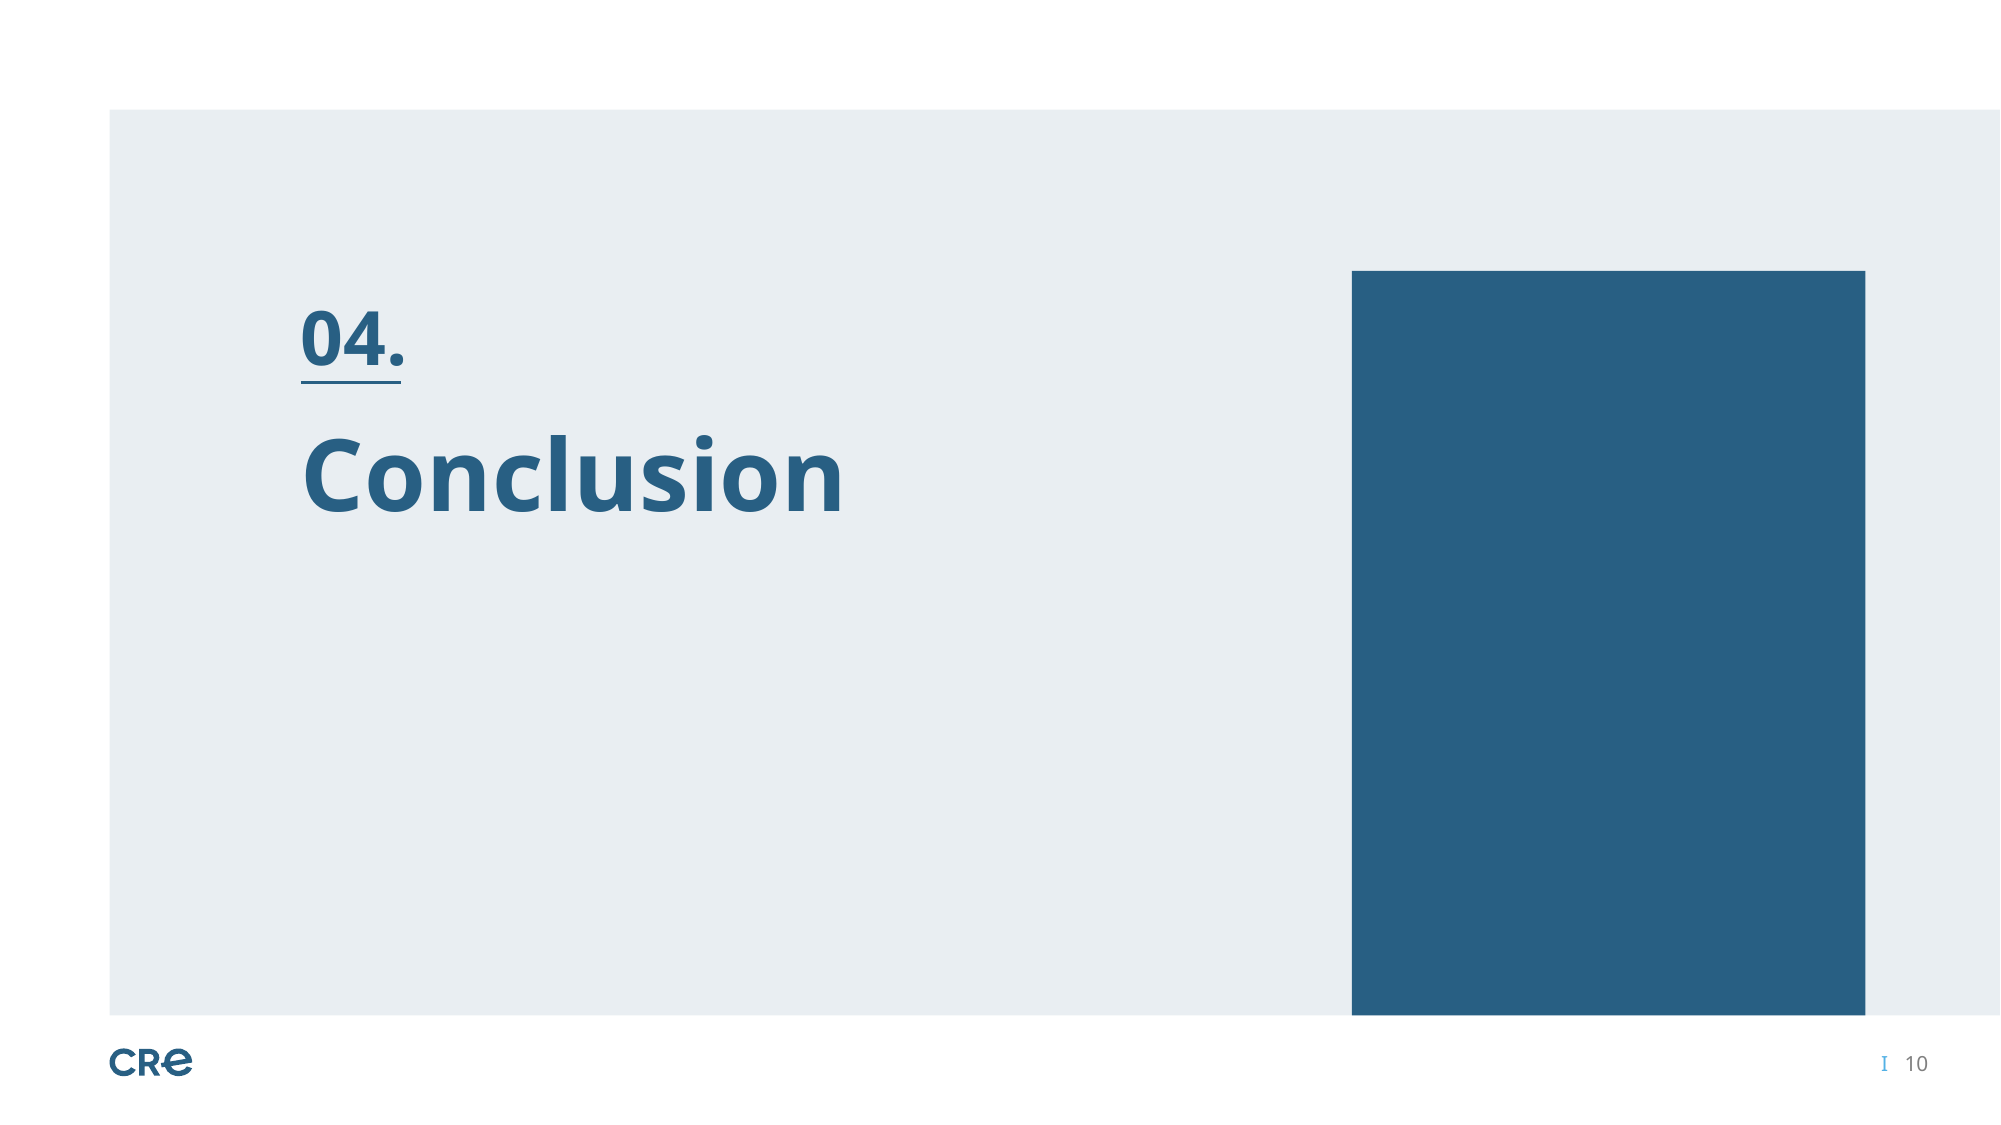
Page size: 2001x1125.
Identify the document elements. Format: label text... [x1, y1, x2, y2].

slide_number I 10 [1832, 1034, 1929, 1095]
list 04. [300, 270, 598, 383]
title Conclusion [300, 411, 1128, 781]
list [1351, 270, 1866, 1016]
